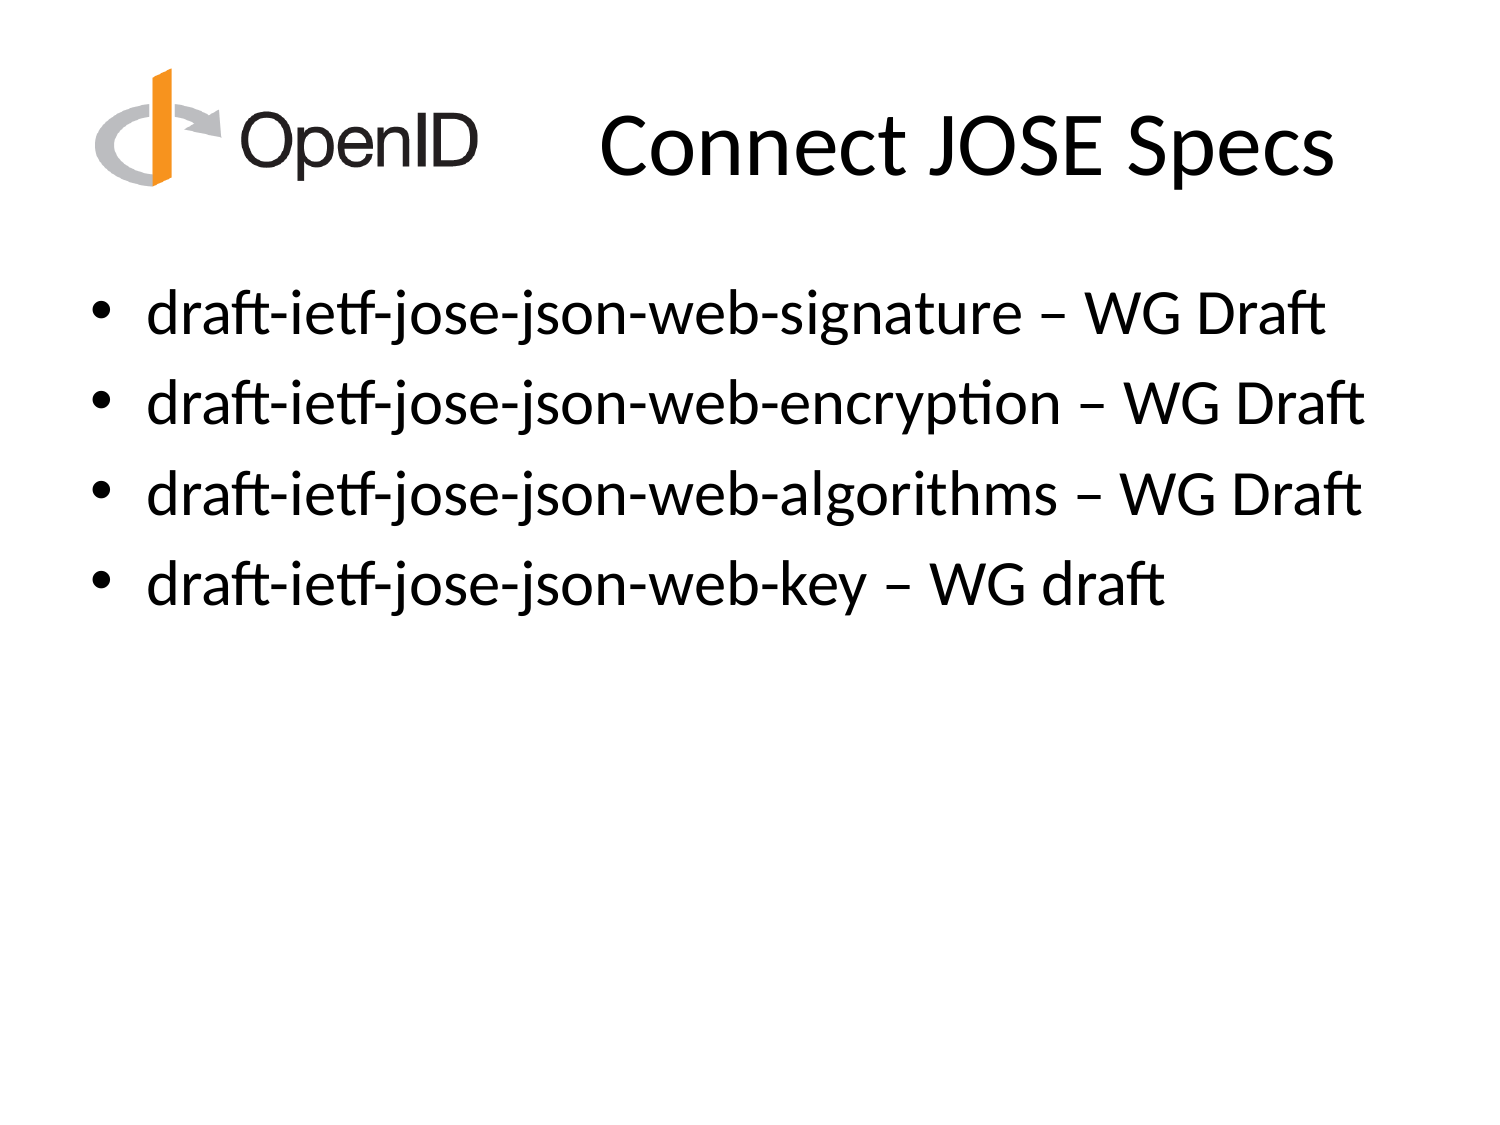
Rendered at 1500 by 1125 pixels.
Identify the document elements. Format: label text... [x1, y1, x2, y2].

title Connect JOSE Specs [512, 45, 1425, 233]
list draft-ietf-jose-json-web-signature – WG Draft draft-ietf-jose-json-web-encryption – WG Draft draft-ietf-jose-json-web-algorithms – WG Draft draft-ietf-jose-json-web-key – WG draft [75, 262, 1425, 1005]
picture [64, 44, 513, 225]
